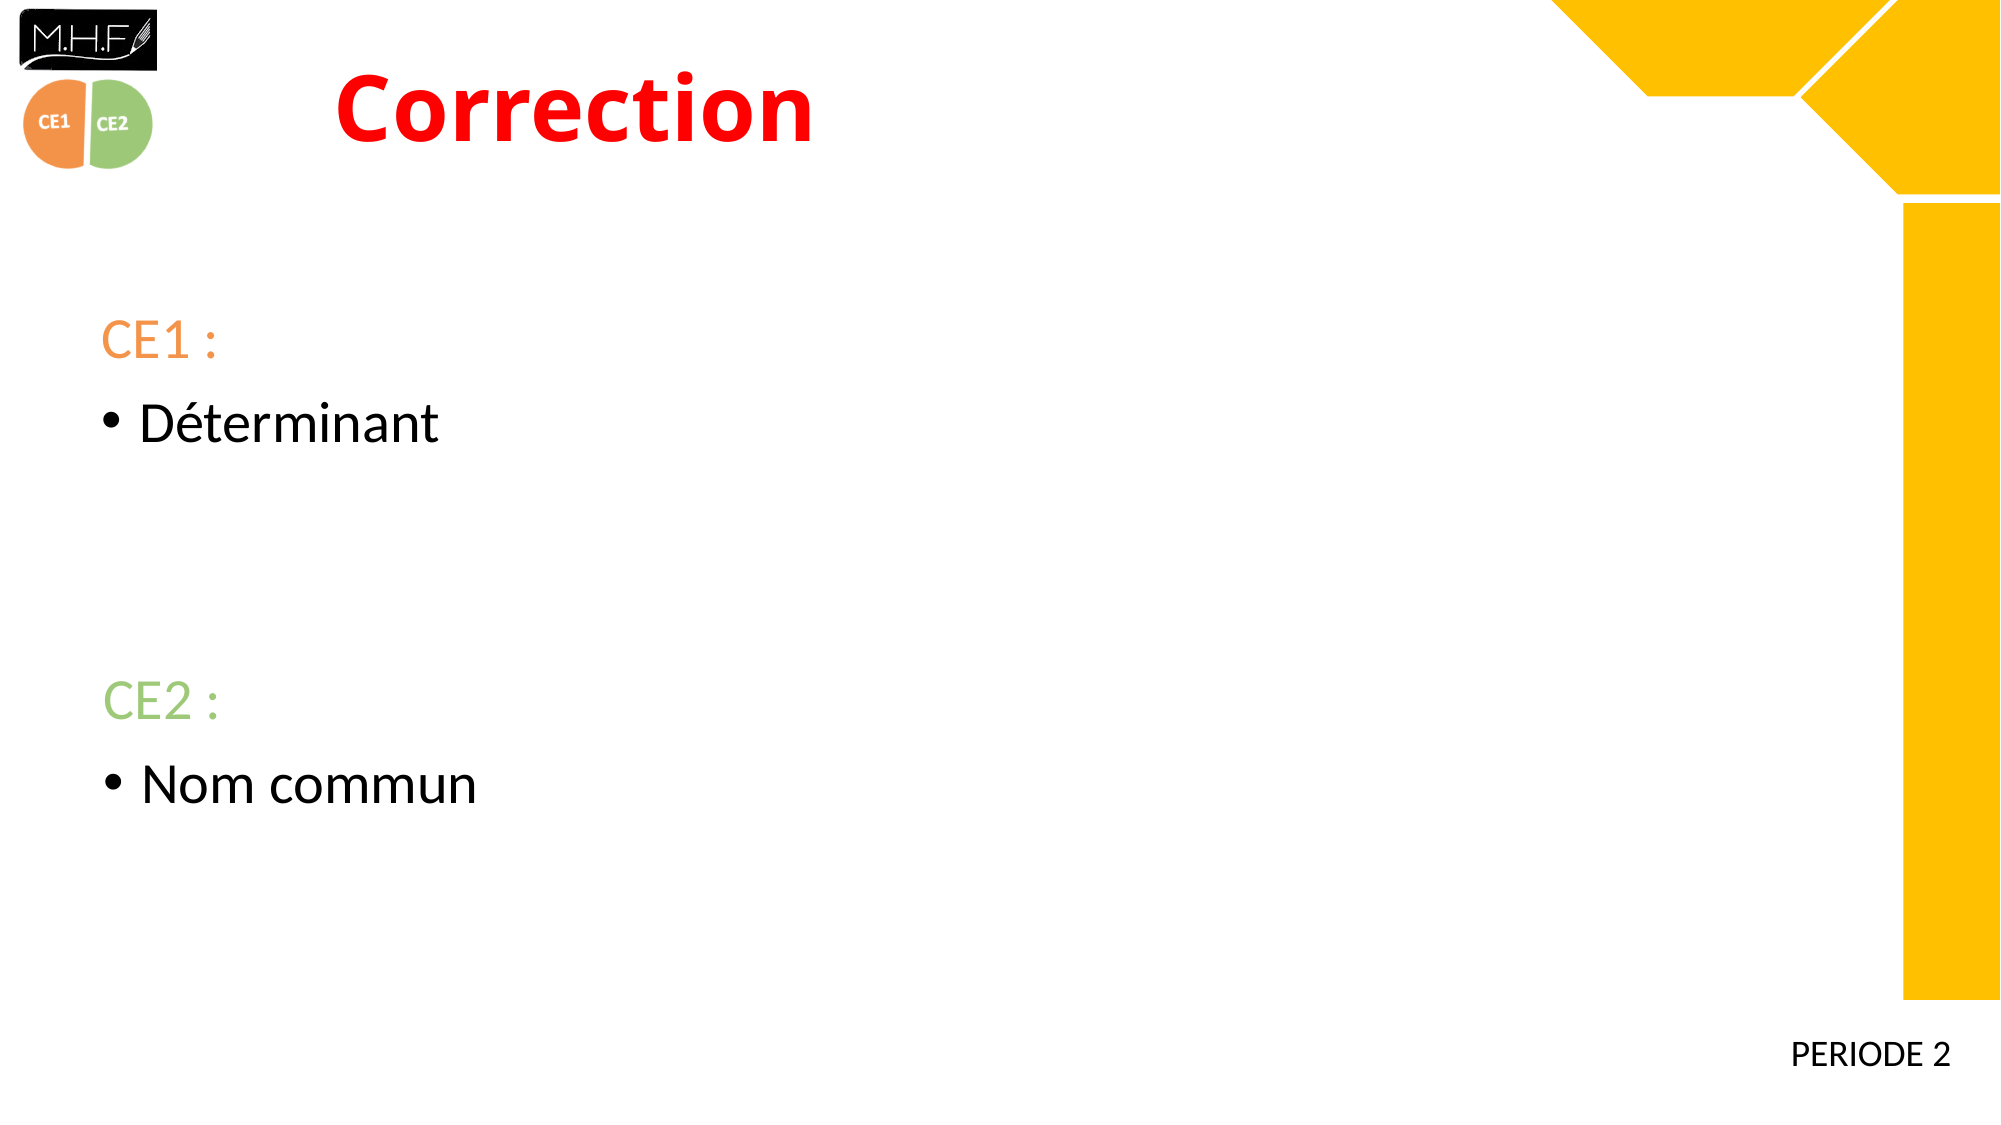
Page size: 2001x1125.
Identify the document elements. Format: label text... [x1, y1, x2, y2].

text_box PERIODE 2 [1362, 1021, 1967, 1125]
text_box [1549, 0, 1892, 98]
text_box [1799, 0, 2000, 196]
picture [1, 7, 177, 207]
list CE1 : Déterminant [86, 300, 1623, 620]
title Correction [318, 3, 1865, 221]
text_box CE2 : Nom commun [88, 661, 1598, 912]
text_box [1902, 202, 2000, 1001]
